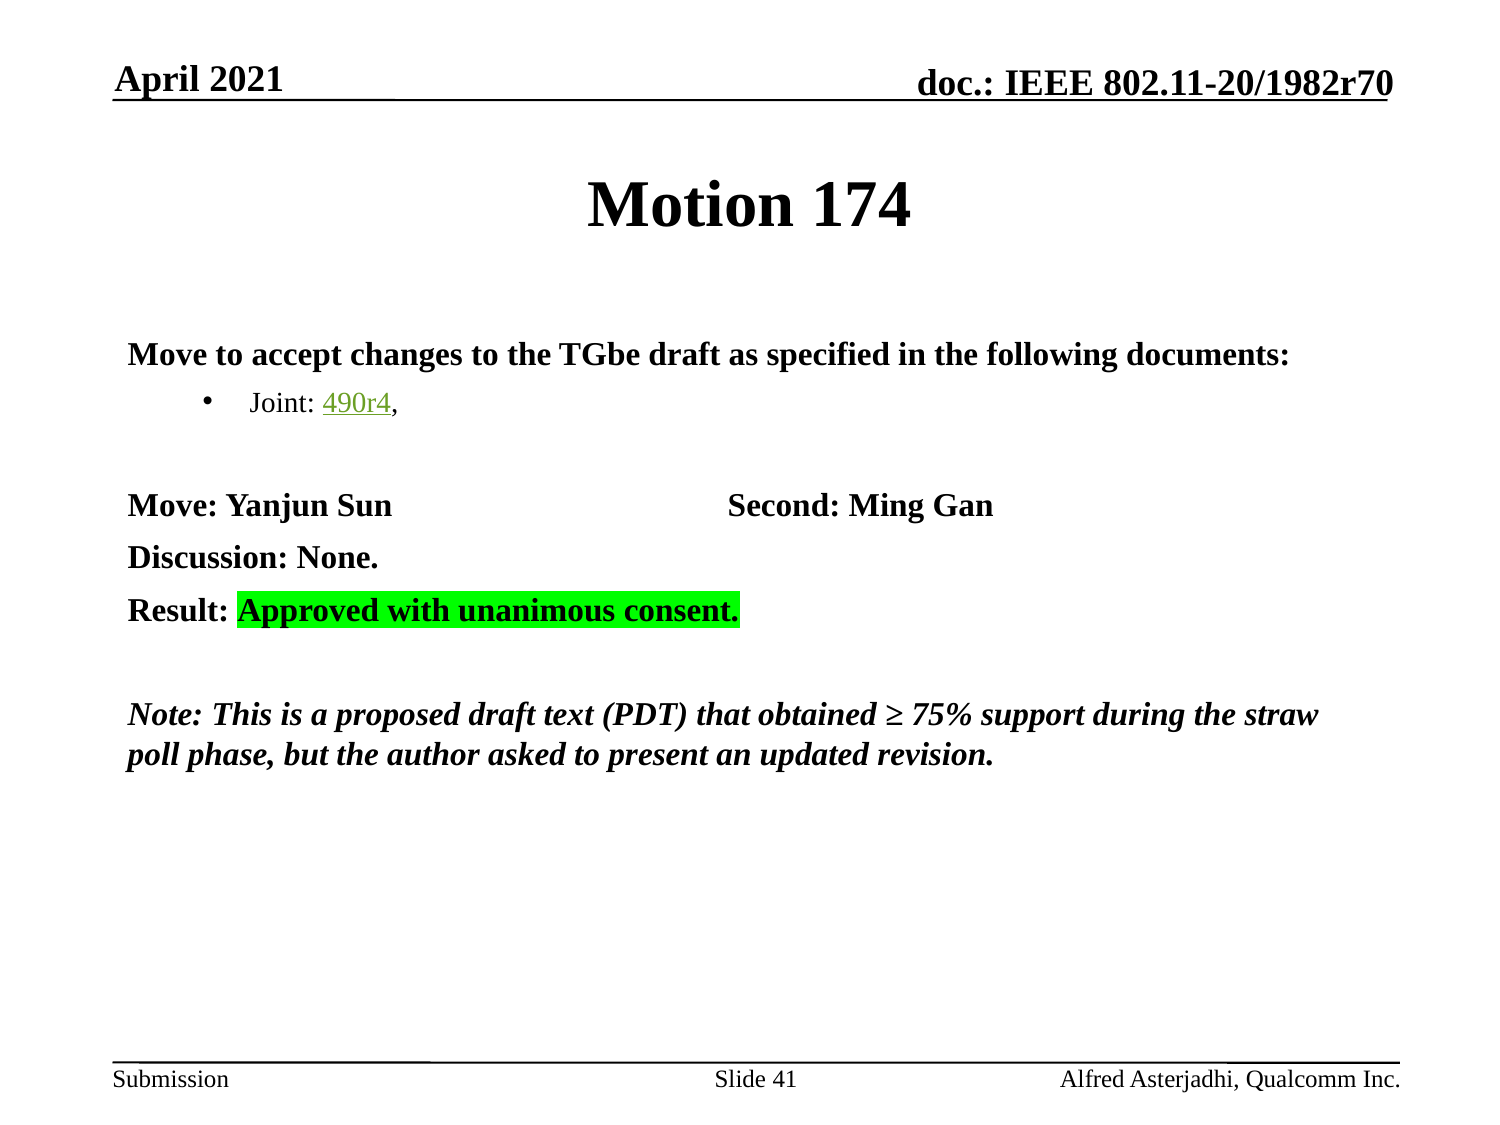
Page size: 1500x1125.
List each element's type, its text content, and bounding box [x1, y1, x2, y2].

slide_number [114, 54, 423, 100]
list Move to accept changes to the TGbe draft as specified in the following documents: Joint: 490r4, Move: Yanjun Sun Second: Ming Gan Discussion: None. Result: Approved with unanimous consent. Note: This is a proposed draft text (PDT) that obtained ≥ 75% support during the straw poll phase, but the author asked to present an updated revision. [112, 324, 1388, 1000]
title Motion 174 [112, 112, 1388, 288]
slide_number Slide 41 [712, 1061, 800, 1123]
footer Alfred Asterjadhi, Qualcomm Inc. [878, 1061, 1402, 1093]
